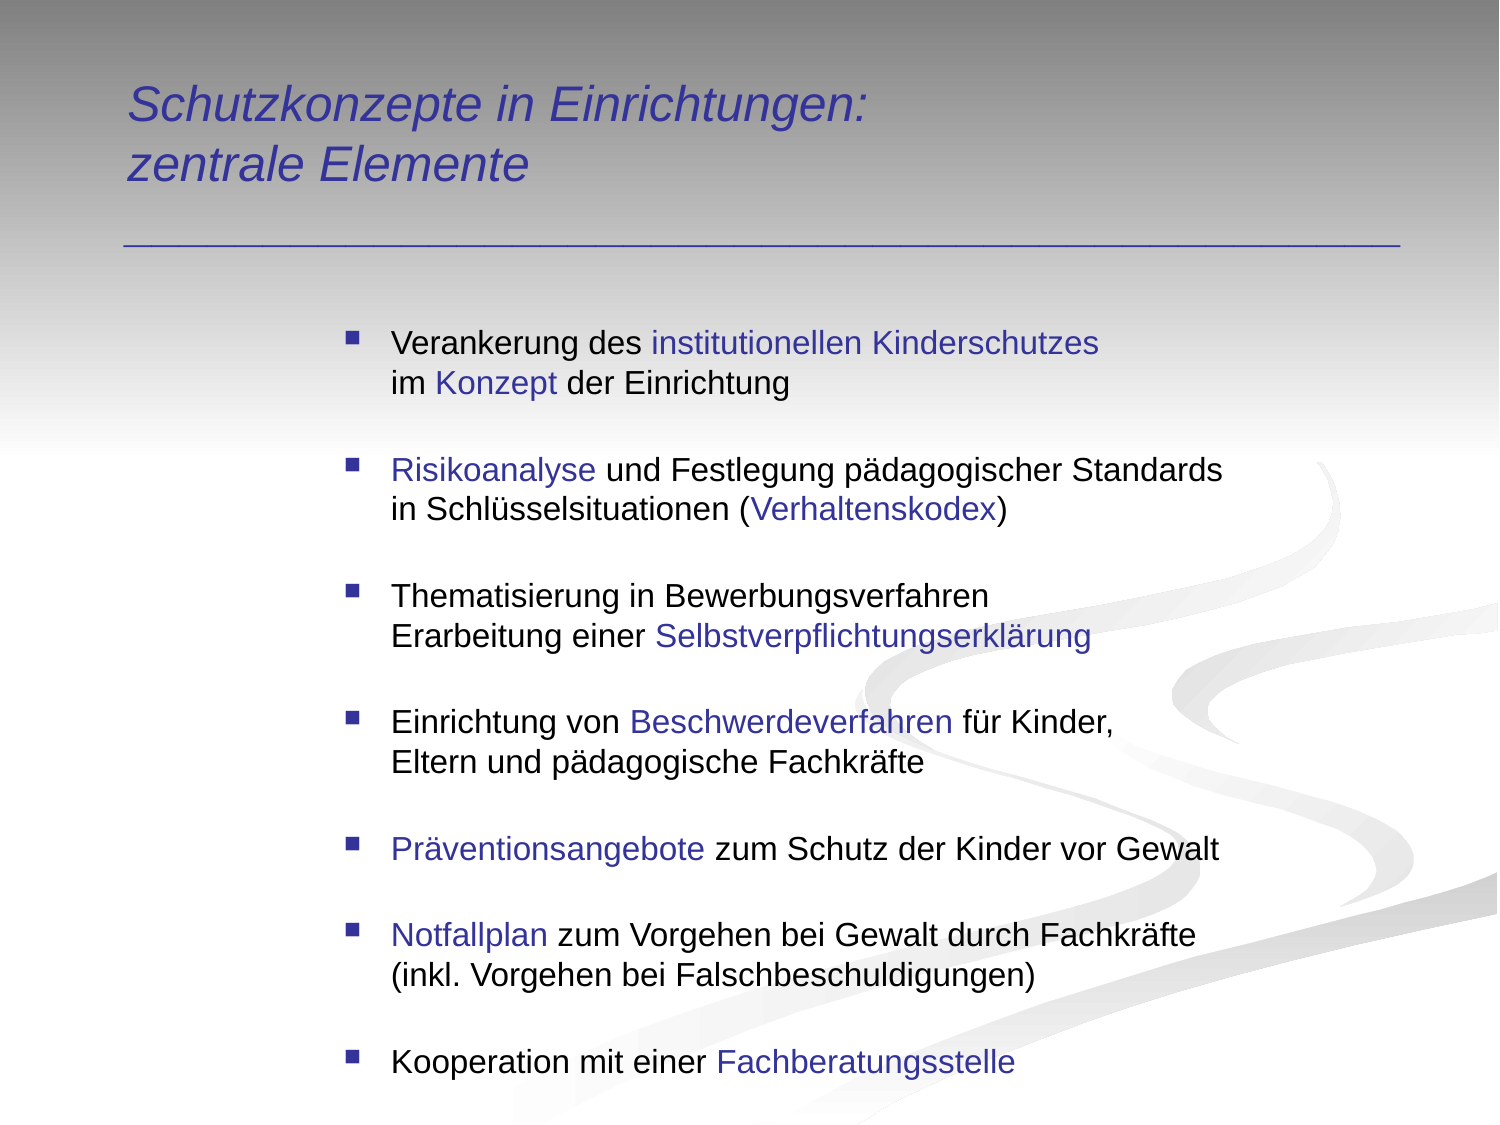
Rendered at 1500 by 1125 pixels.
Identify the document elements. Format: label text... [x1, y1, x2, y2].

title Schutzkonzepte in Einrichtungen: zentrale Elemente ______________________________________________ [112, 54, 1459, 268]
list Verankerung des institutionellen Kinderschutzes im Konzept der Einrichtung Risikoanalyse und Festlegung pädagogischer Standards in Schlüsselsituationen (Verhaltenskodex) Thematisierung in Bewerbungsverfahren Erarbeitung einer Selbstverpflichtungserklärung Einrichtung von Beschwerdeverfahren für Kinder, Eltern und pädagogische Fachkräfte Präventionsangebote zum Schutz der Kinder vor Gewalt Notfallplan zum Vorgehen bei Gewalt durch Fachkräfte (inkl. Vorgehen bei Falschbeschuldigungen) Kooperation mit einer Fachberatungsstelle [253, 267, 1425, 988]
